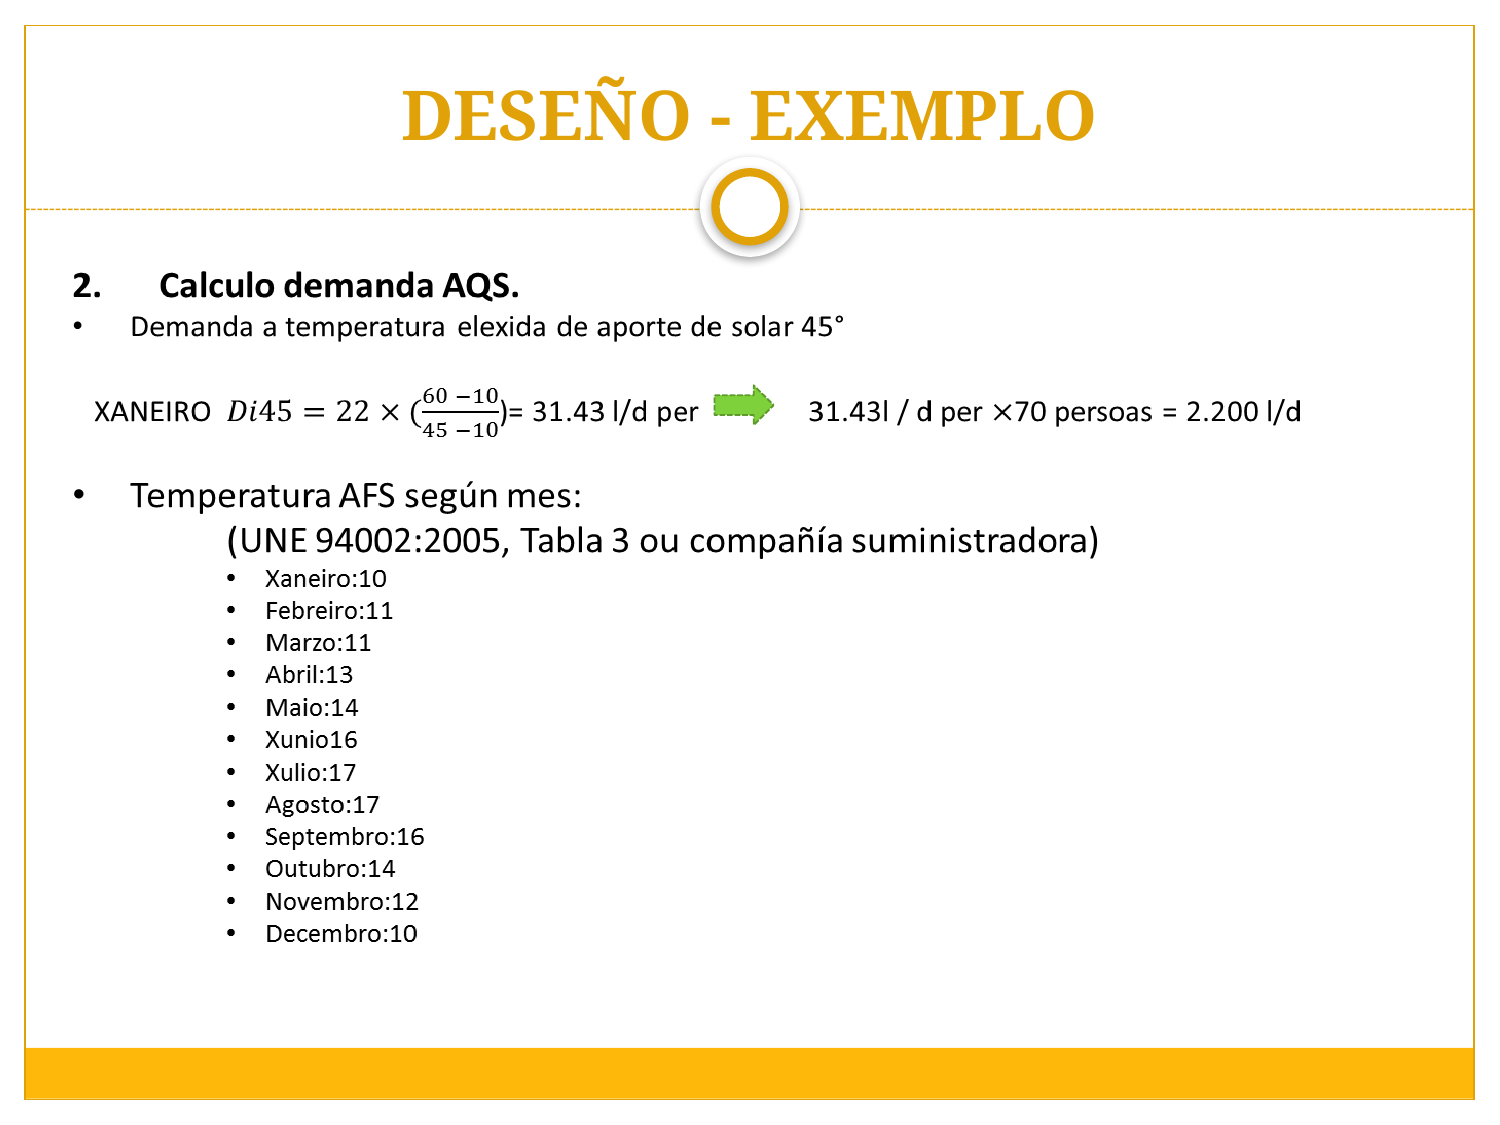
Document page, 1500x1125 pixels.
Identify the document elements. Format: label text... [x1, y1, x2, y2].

text_box [713, 384, 775, 425]
list [49, 250, 1445, 1001]
title DESEÑO - EXEMPLO [49, 37, 1450, 162]
